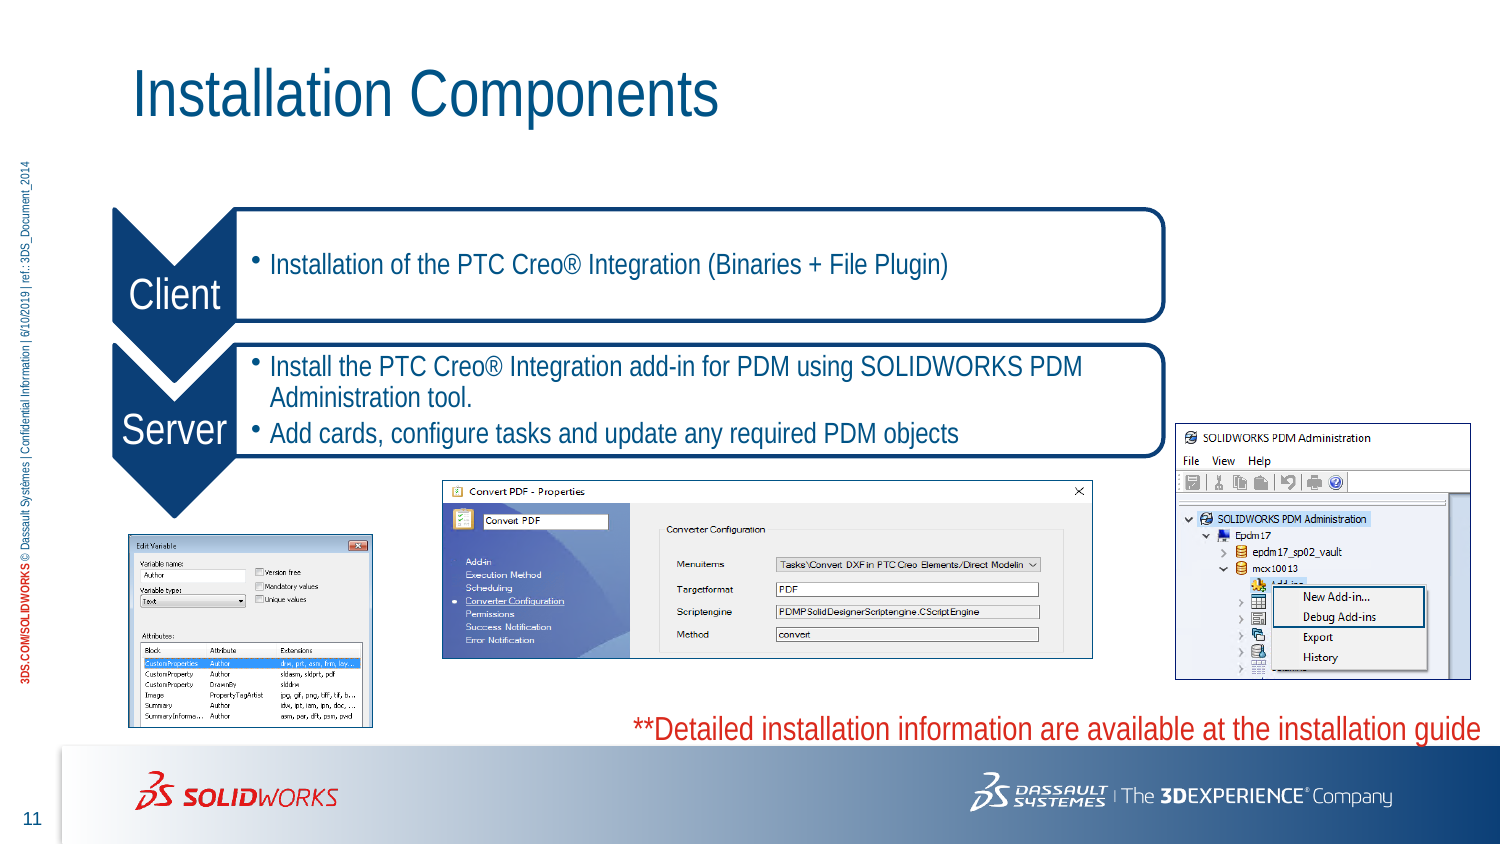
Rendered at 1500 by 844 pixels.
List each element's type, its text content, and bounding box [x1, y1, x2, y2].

text_box **Detailed installation information are available at the installation guide [618, 700, 1498, 755]
picture [1174, 423, 1471, 680]
title Installation Components [118, 59, 1418, 121]
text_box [114, 208, 1164, 517]
picture [962, 771, 1400, 812]
picture [442, 480, 1093, 659]
picture [135, 771, 338, 810]
picture [128, 534, 374, 729]
